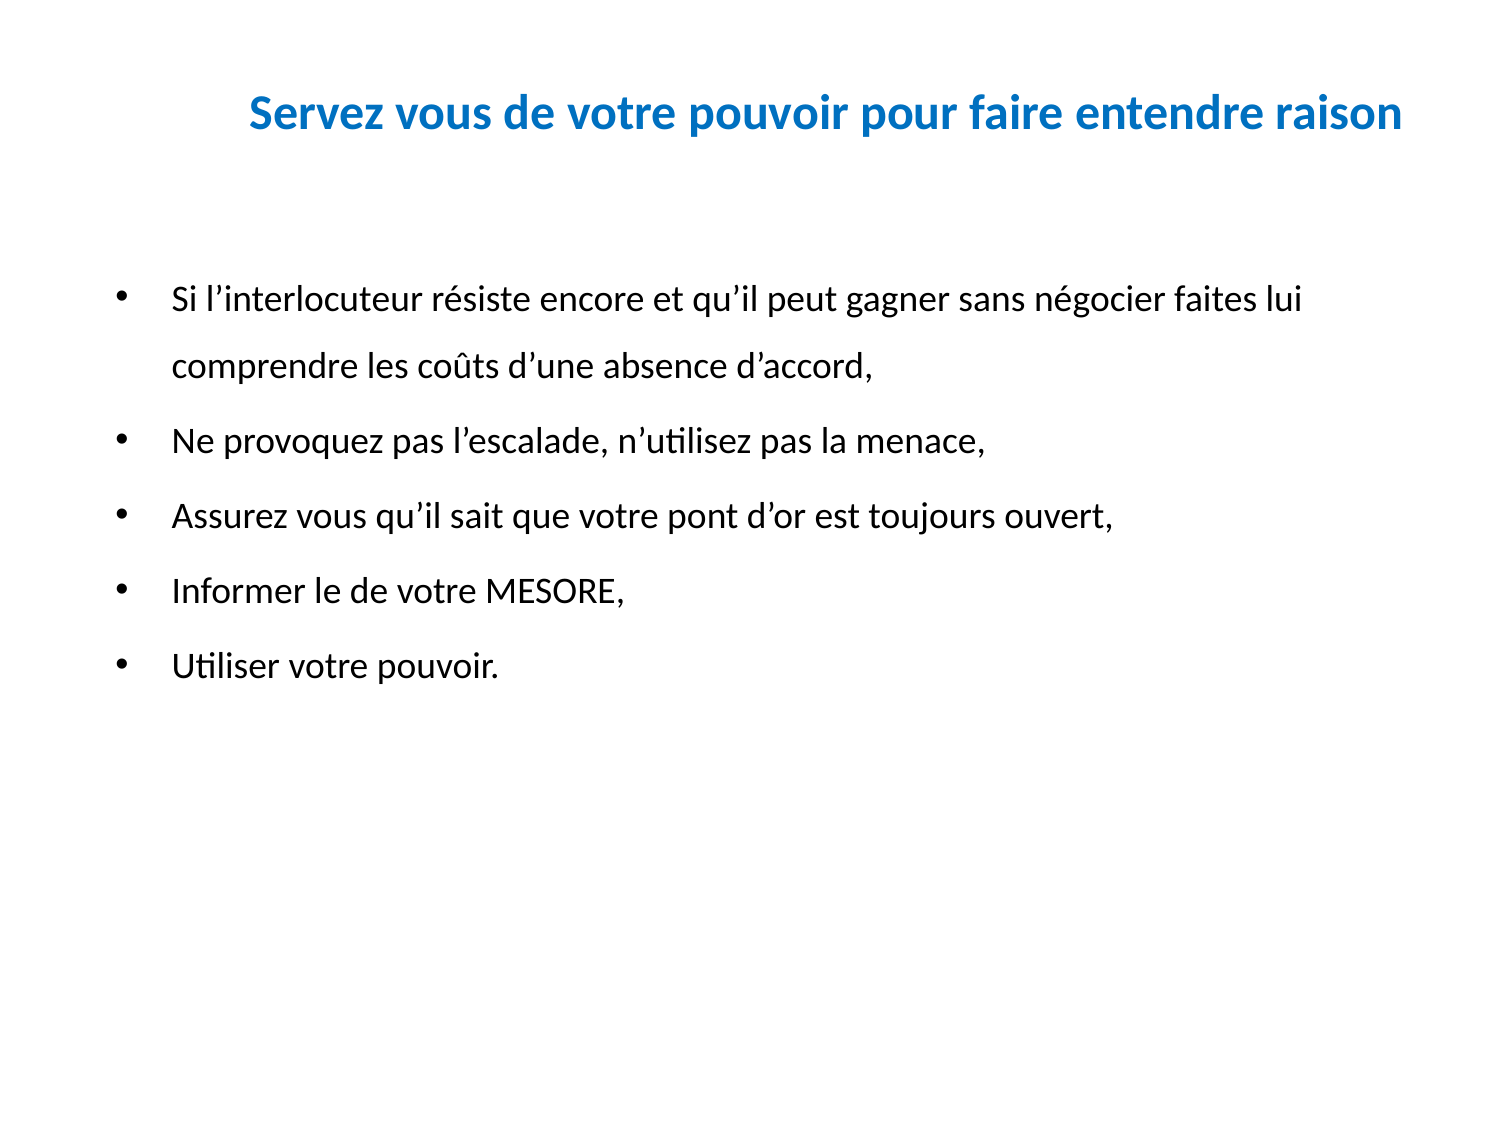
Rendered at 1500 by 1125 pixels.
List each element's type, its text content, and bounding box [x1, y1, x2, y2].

list Si l’interlocuteur résiste encore et qu’il peut gagner sans négocier faites lui comprendre les coûts d’une absence d’accord, Ne provoquez pas l’escalade, n’utilisez pas la menace, Assurez vous qu’il sait que votre pont d’or est toujours ouvert, Informer le de votre MESORE, Utiliser votre pouvoir. [100, 243, 1410, 983]
title Servez vous de votre pouvoir pour faire entendre raison [187, 58, 1467, 162]
